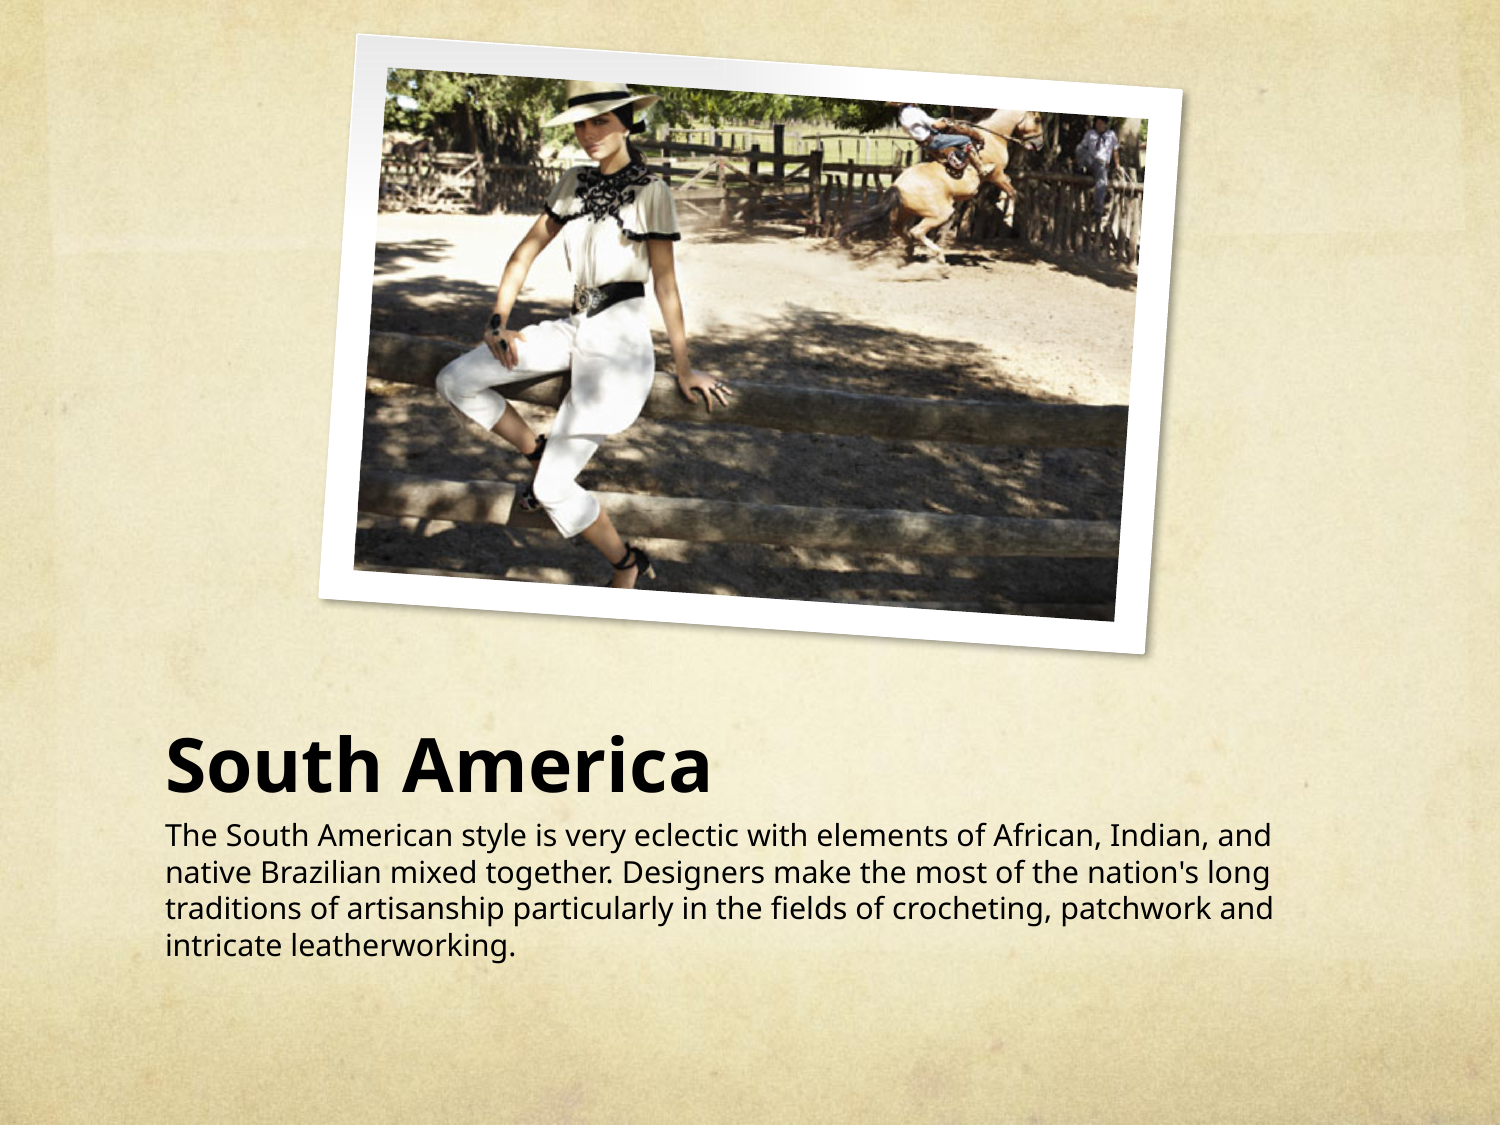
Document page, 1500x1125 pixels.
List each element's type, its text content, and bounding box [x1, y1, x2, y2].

title South America [150, 617, 1350, 808]
list The South American style is very eclectic with elements of African, Indian, and native Brazilian mixed together. Designers make the most of the nation's long traditions of artisanship particularly in the fields of crocheting, patchwork and intricate leatherworking. [150, 808, 1350, 971]
picture [0, 0, 1500, 1125]
